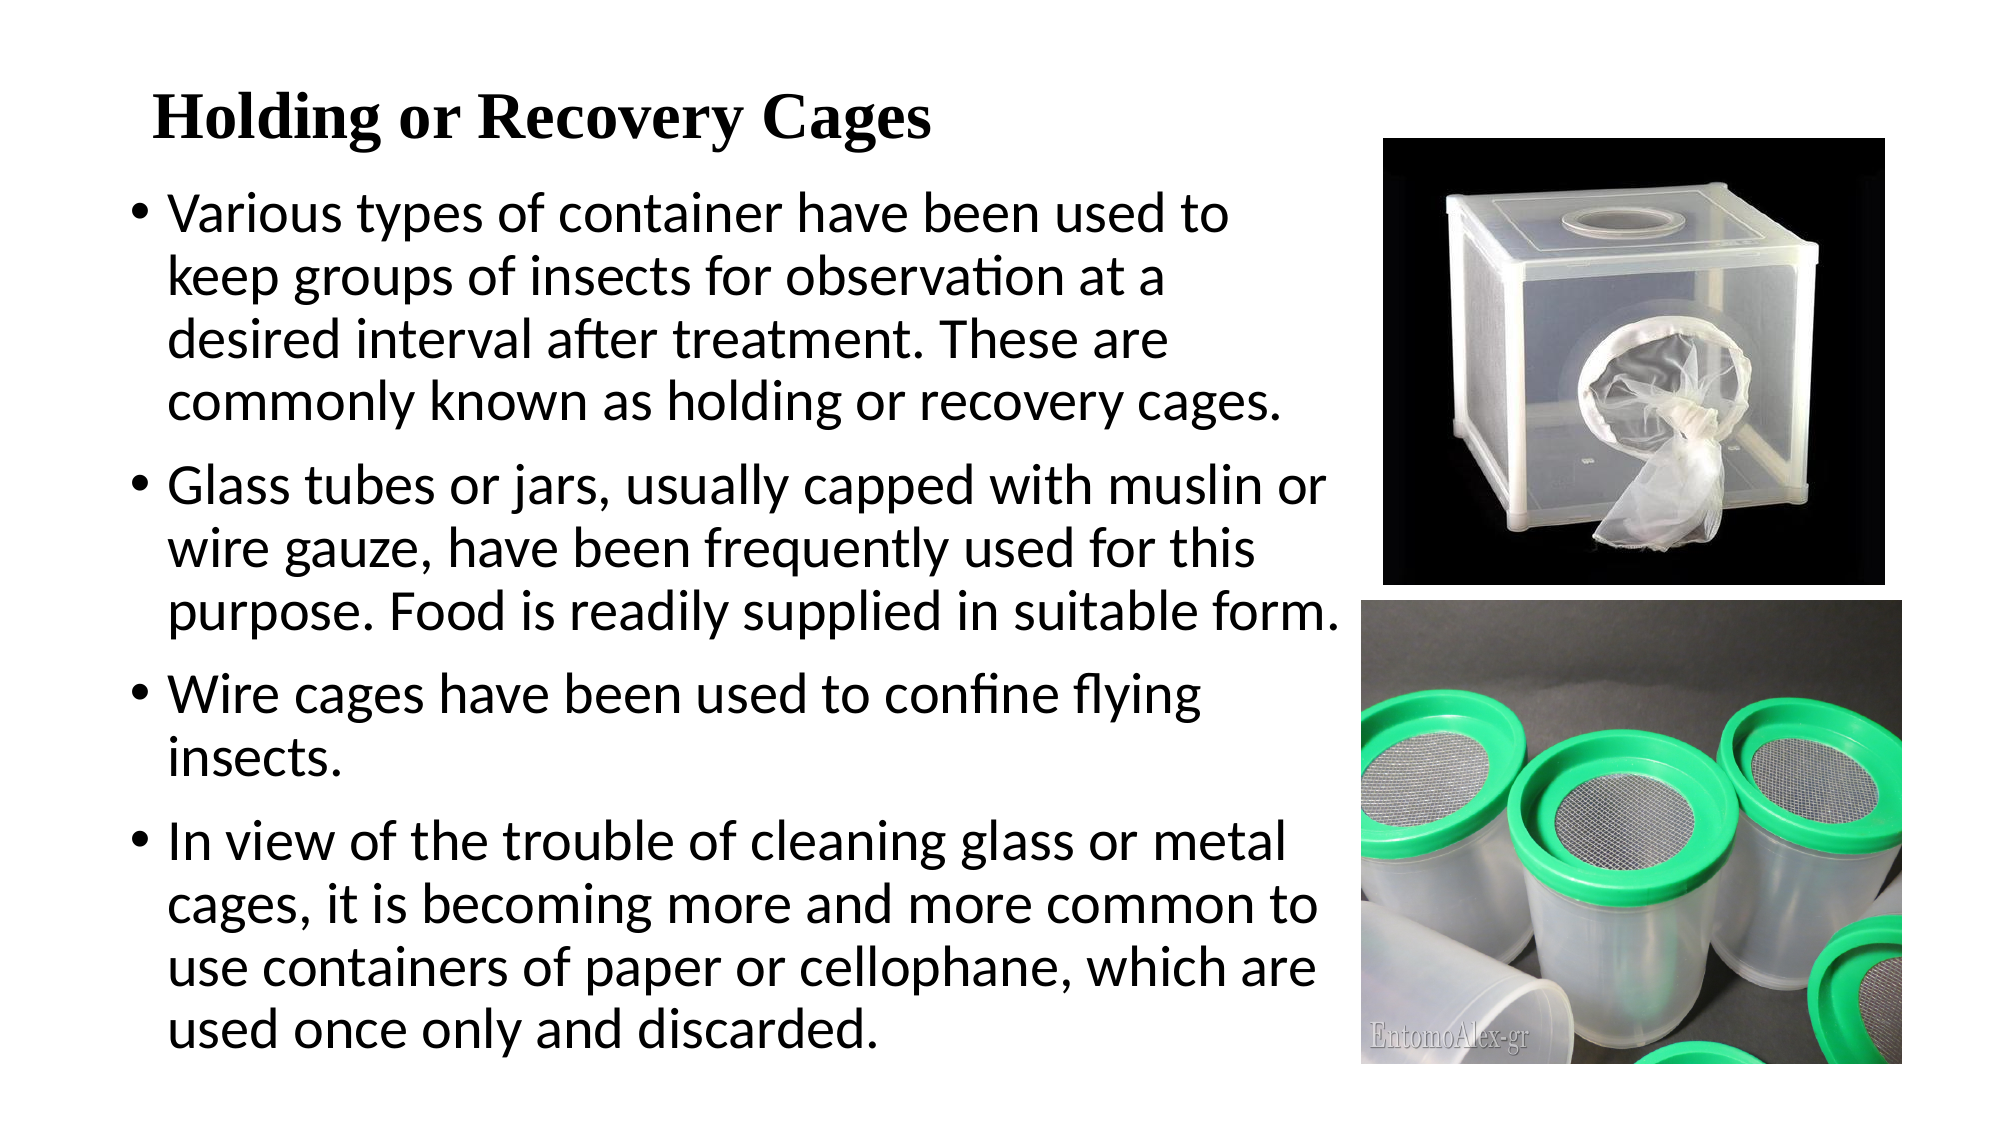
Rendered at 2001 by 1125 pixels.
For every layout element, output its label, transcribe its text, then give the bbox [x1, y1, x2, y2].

title Holding or Recovery Cages [137, 59, 1863, 175]
picture [1383, 138, 1885, 585]
picture [1361, 600, 1902, 1064]
list Various types of container have been used to keep groups of insects for observation at a desired interval after treatment. These are commonly known as holding or recovery cages. Glass tubes or jars, usually capped with muslin or wire gauze, have been frequently used for this purpose. Food is readily supplied in suitable form. Wire cages have been used to confine flying insects. In view of the trouble of cleaning glass or metal cages, it is becoming more and more common to use containers of paper or cellophane, which are used once only and discarded. [115, 174, 1362, 1109]
